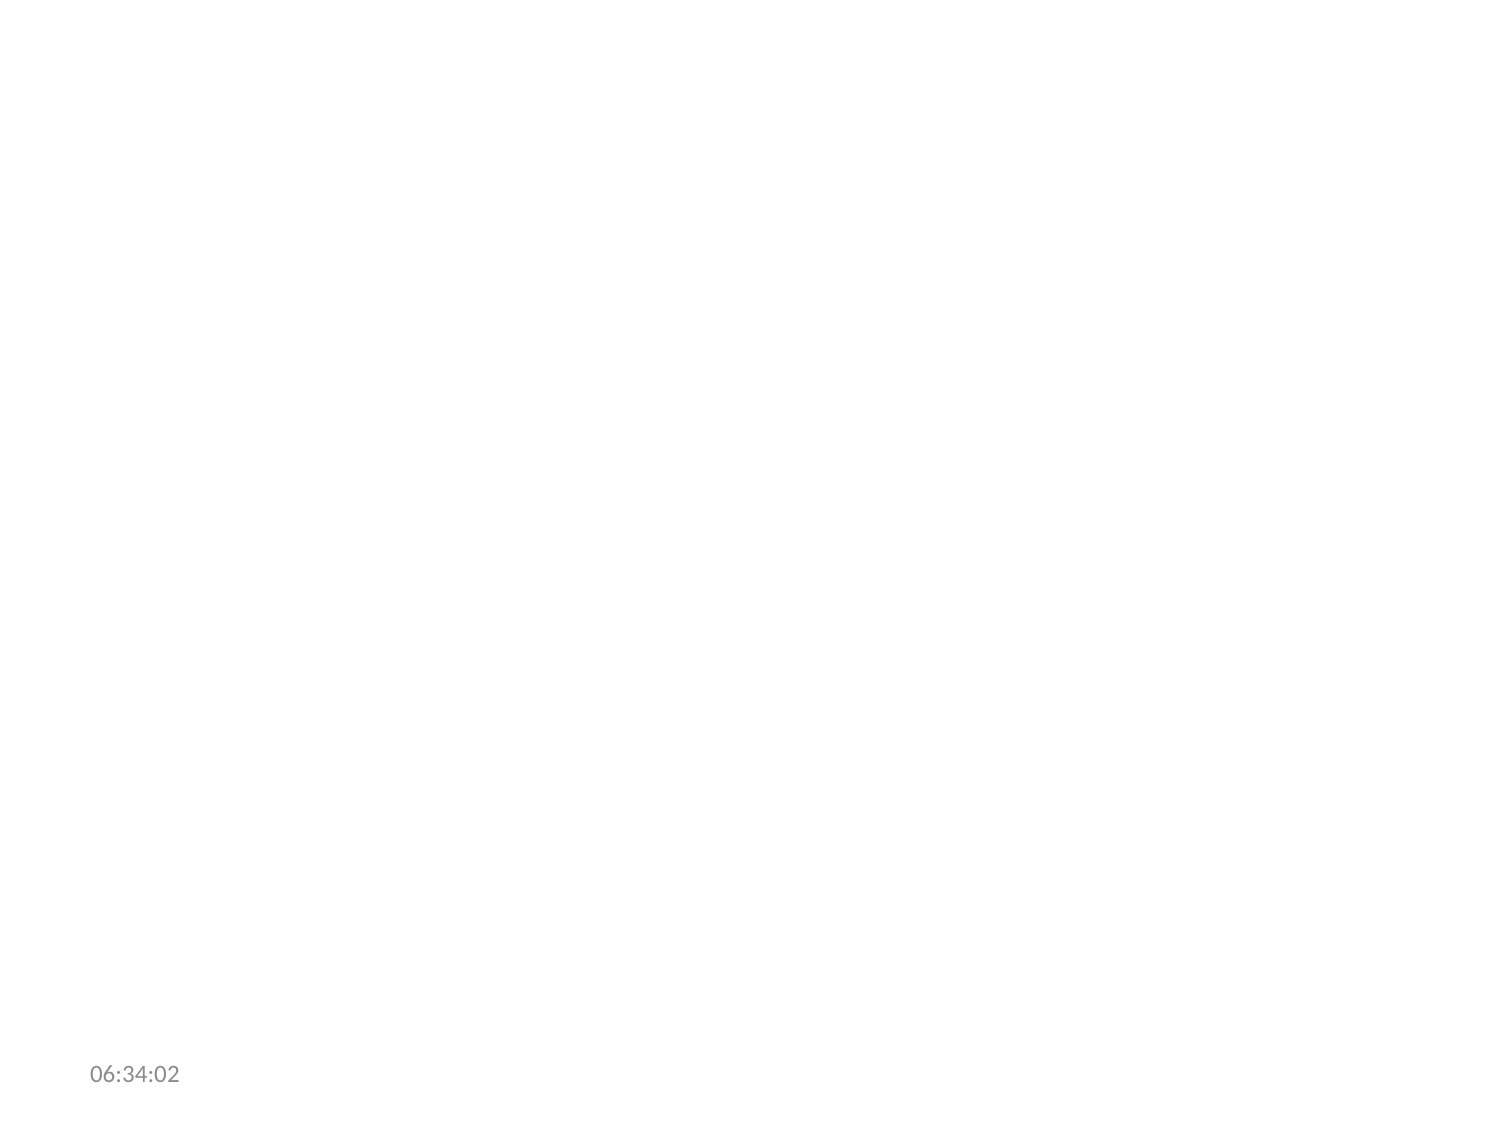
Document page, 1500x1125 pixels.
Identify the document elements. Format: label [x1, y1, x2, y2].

slide_number [75, 1042, 425, 1103]
